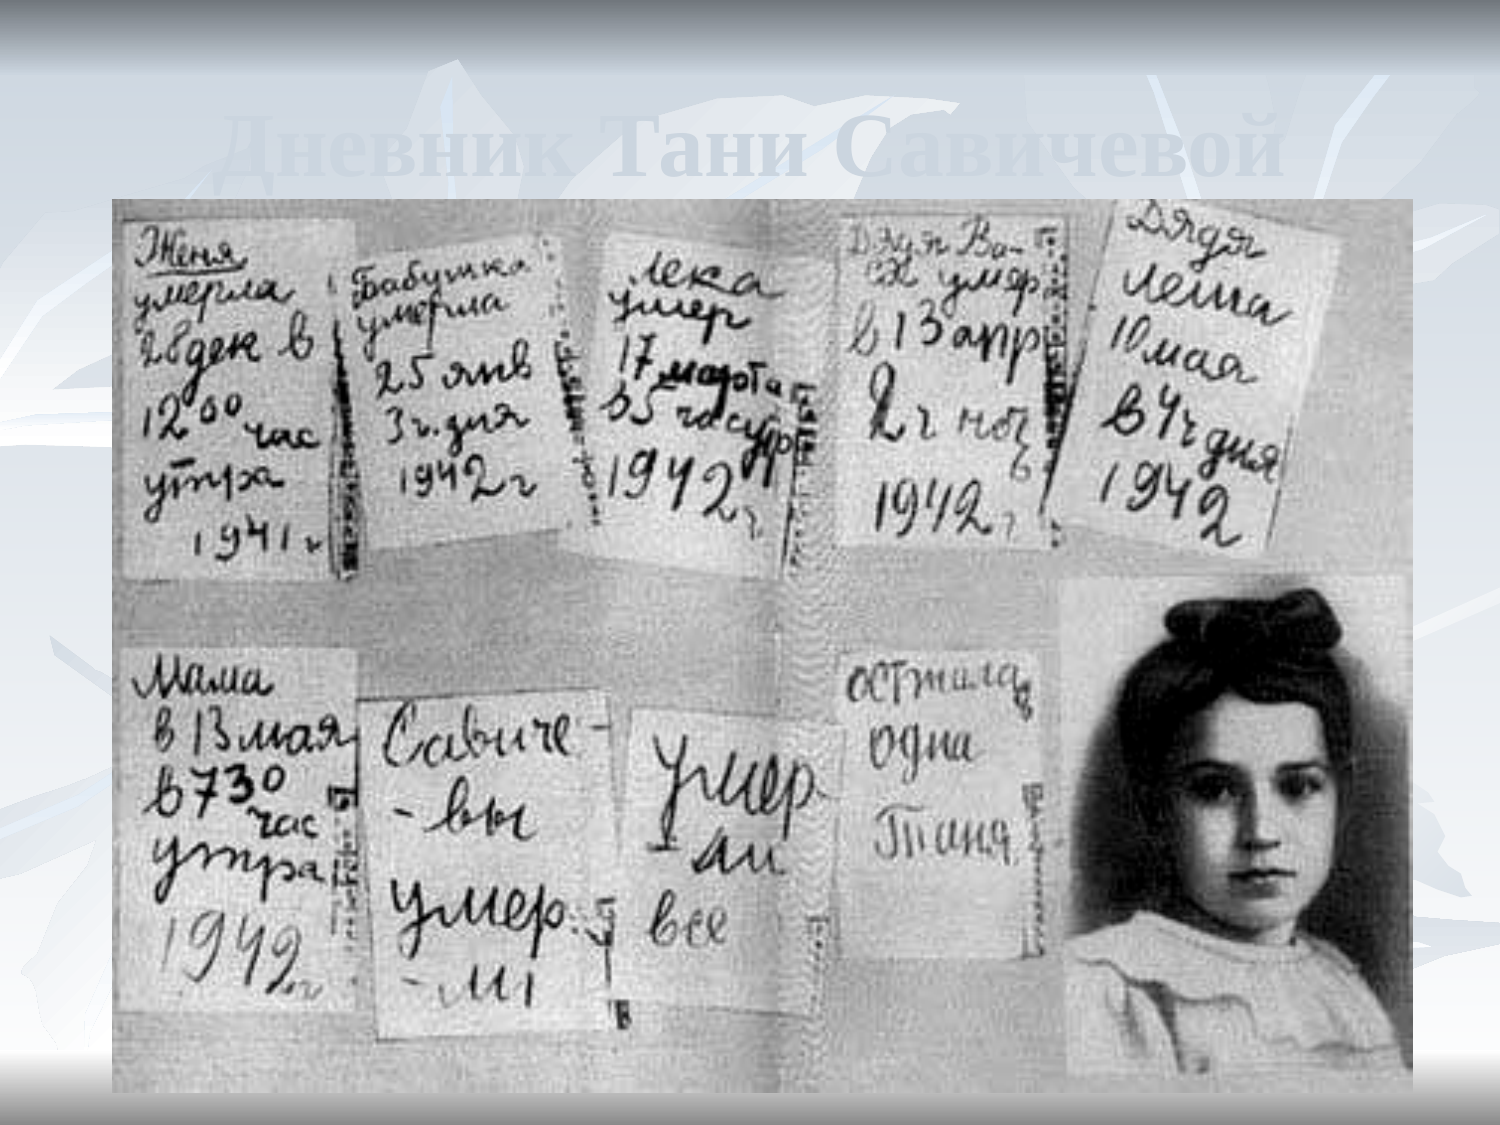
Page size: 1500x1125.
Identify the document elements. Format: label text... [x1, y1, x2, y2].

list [112, 199, 1413, 1093]
title Дневник Тани Савичевой [75, 45, 1425, 234]
